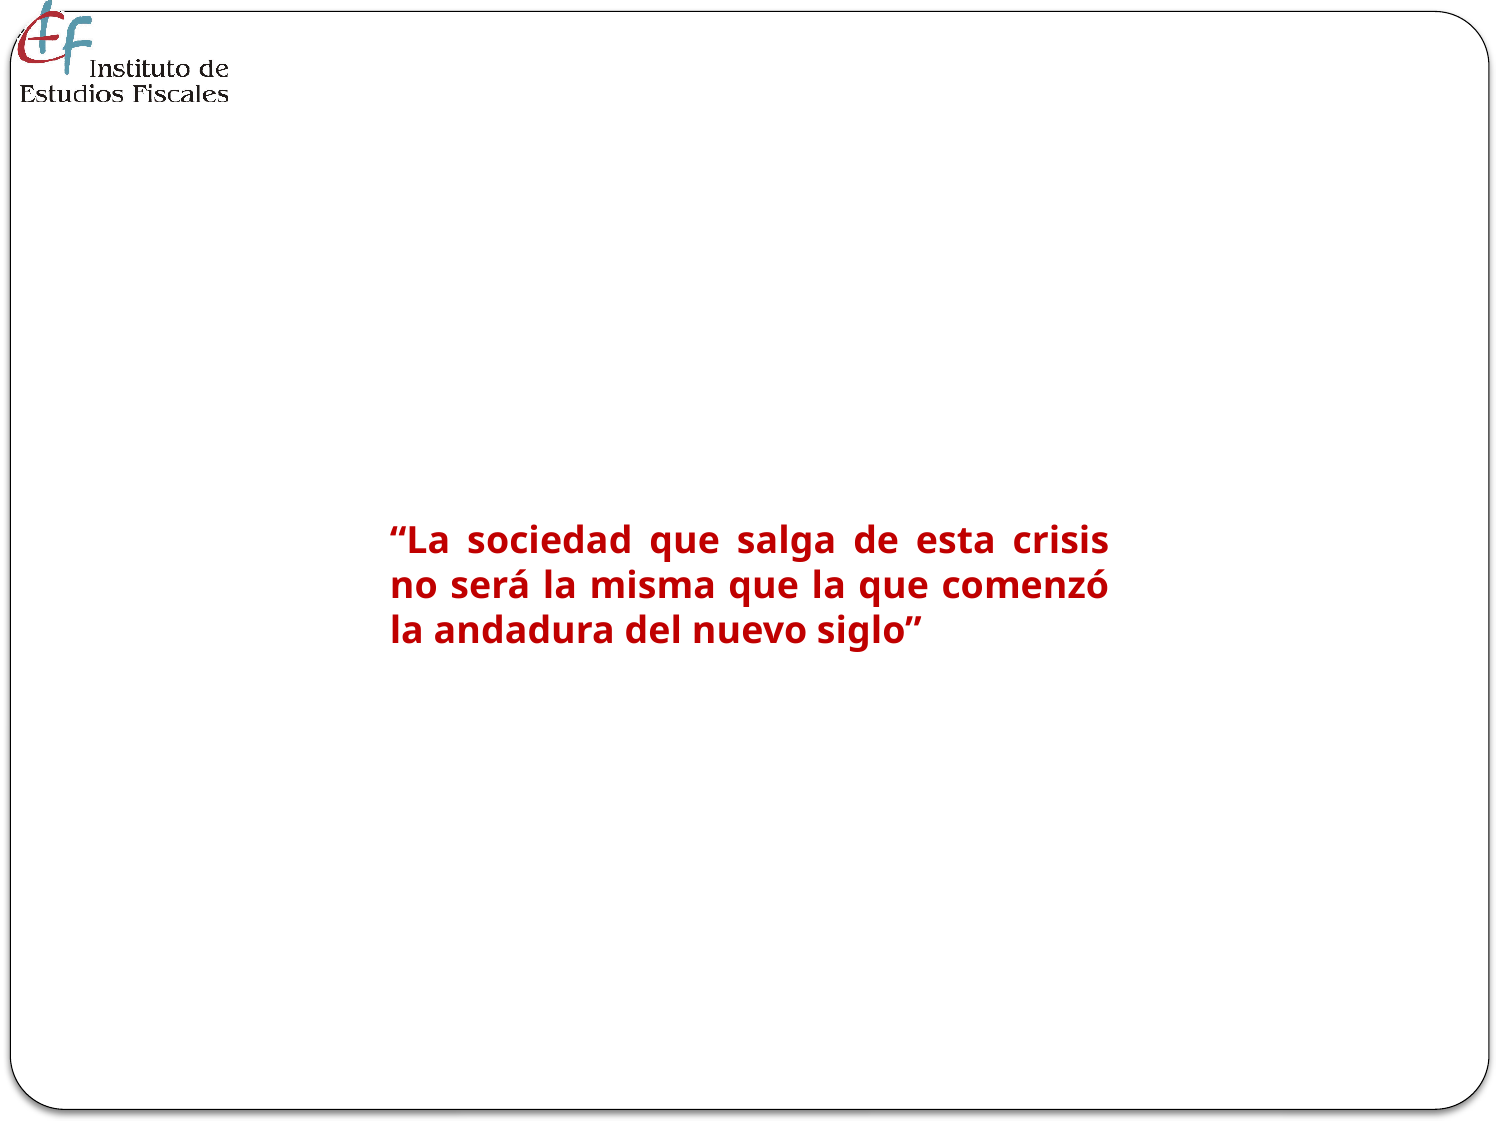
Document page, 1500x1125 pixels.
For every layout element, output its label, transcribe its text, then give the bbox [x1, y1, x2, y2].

text_box “La sociedad que salga de esta crisis no será la misma que la que comenzó la andadura del nuevo siglo” [374, 463, 1125, 659]
picture [17, 0, 228, 102]
